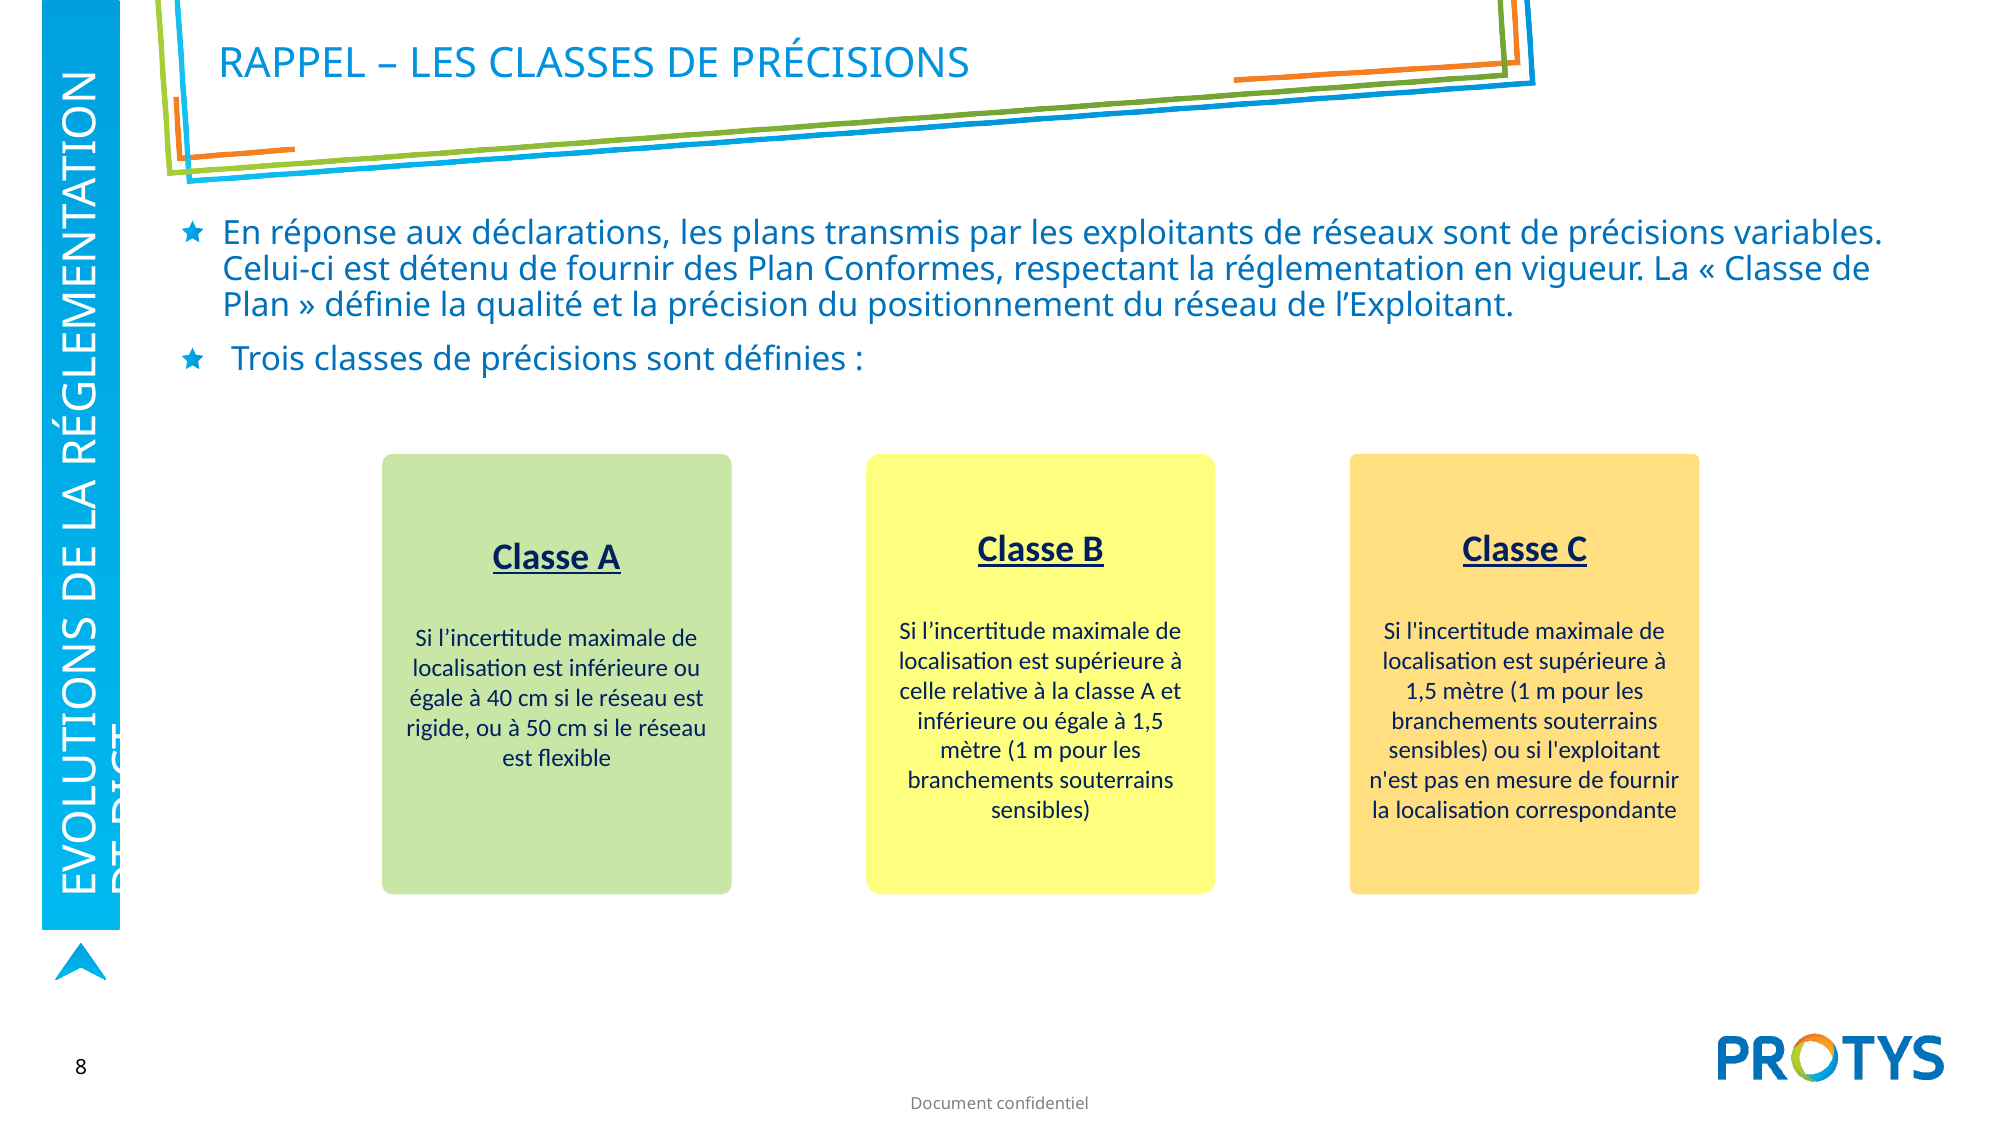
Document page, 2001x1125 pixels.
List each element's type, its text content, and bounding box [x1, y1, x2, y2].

picture [113, 725, 119, 748]
picture [135, 0, 1553, 187]
list En réponse aux déclarations, les plans transmis par les exploitants de réseaux sont de précisions variables. Celui-ci est détenu de fournir des Plan Conformes, respectant la réglementation en vigueur. La « Classe de Plan » définie la qualité et la précision du positionnement du réseau de l’Exploitant. Trois classes de précisions sont définies : [178, 215, 1904, 436]
text_box Classe C Si l'incertitude maximale de localisation est supérieure à 1,5 mètre (1 m pour les branchements souterrains sensibles) ou si l'exploitant n'est pas en mesure de fournir la localisation correspondante [1350, 453, 1700, 895]
title Rappel – les classes de précisions [218, 0, 1489, 129]
picture [178, 344, 207, 373]
picture [113, 781, 119, 791]
picture [113, 870, 119, 892]
text_box Classe B Si l’incertitude maximale de localisation est supérieure à celle relative à la classe A et inférieure ou égale à 1,5 mètre (1 m pour les branchements souterrains sensibles) [866, 453, 1216, 895]
picture [112, 752, 119, 772]
slide_number 8 [42, 1055, 120, 1078]
text_box Classe A Si l’incertitude maximale de localisation est inférieure ou égale à 40 cm si le réseau est rigide, ou à 50 cm si le réseau est flexible [382, 453, 732, 895]
picture [1715, 1032, 1945, 1083]
picture [113, 842, 119, 865]
picture [178, 217, 207, 246]
list EVOLUTIONS DE LA RÉGLEMENTATION DT-DICT [55, 3, 106, 898]
picture [1489, 0, 1529, 83]
picture [113, 800, 119, 822]
